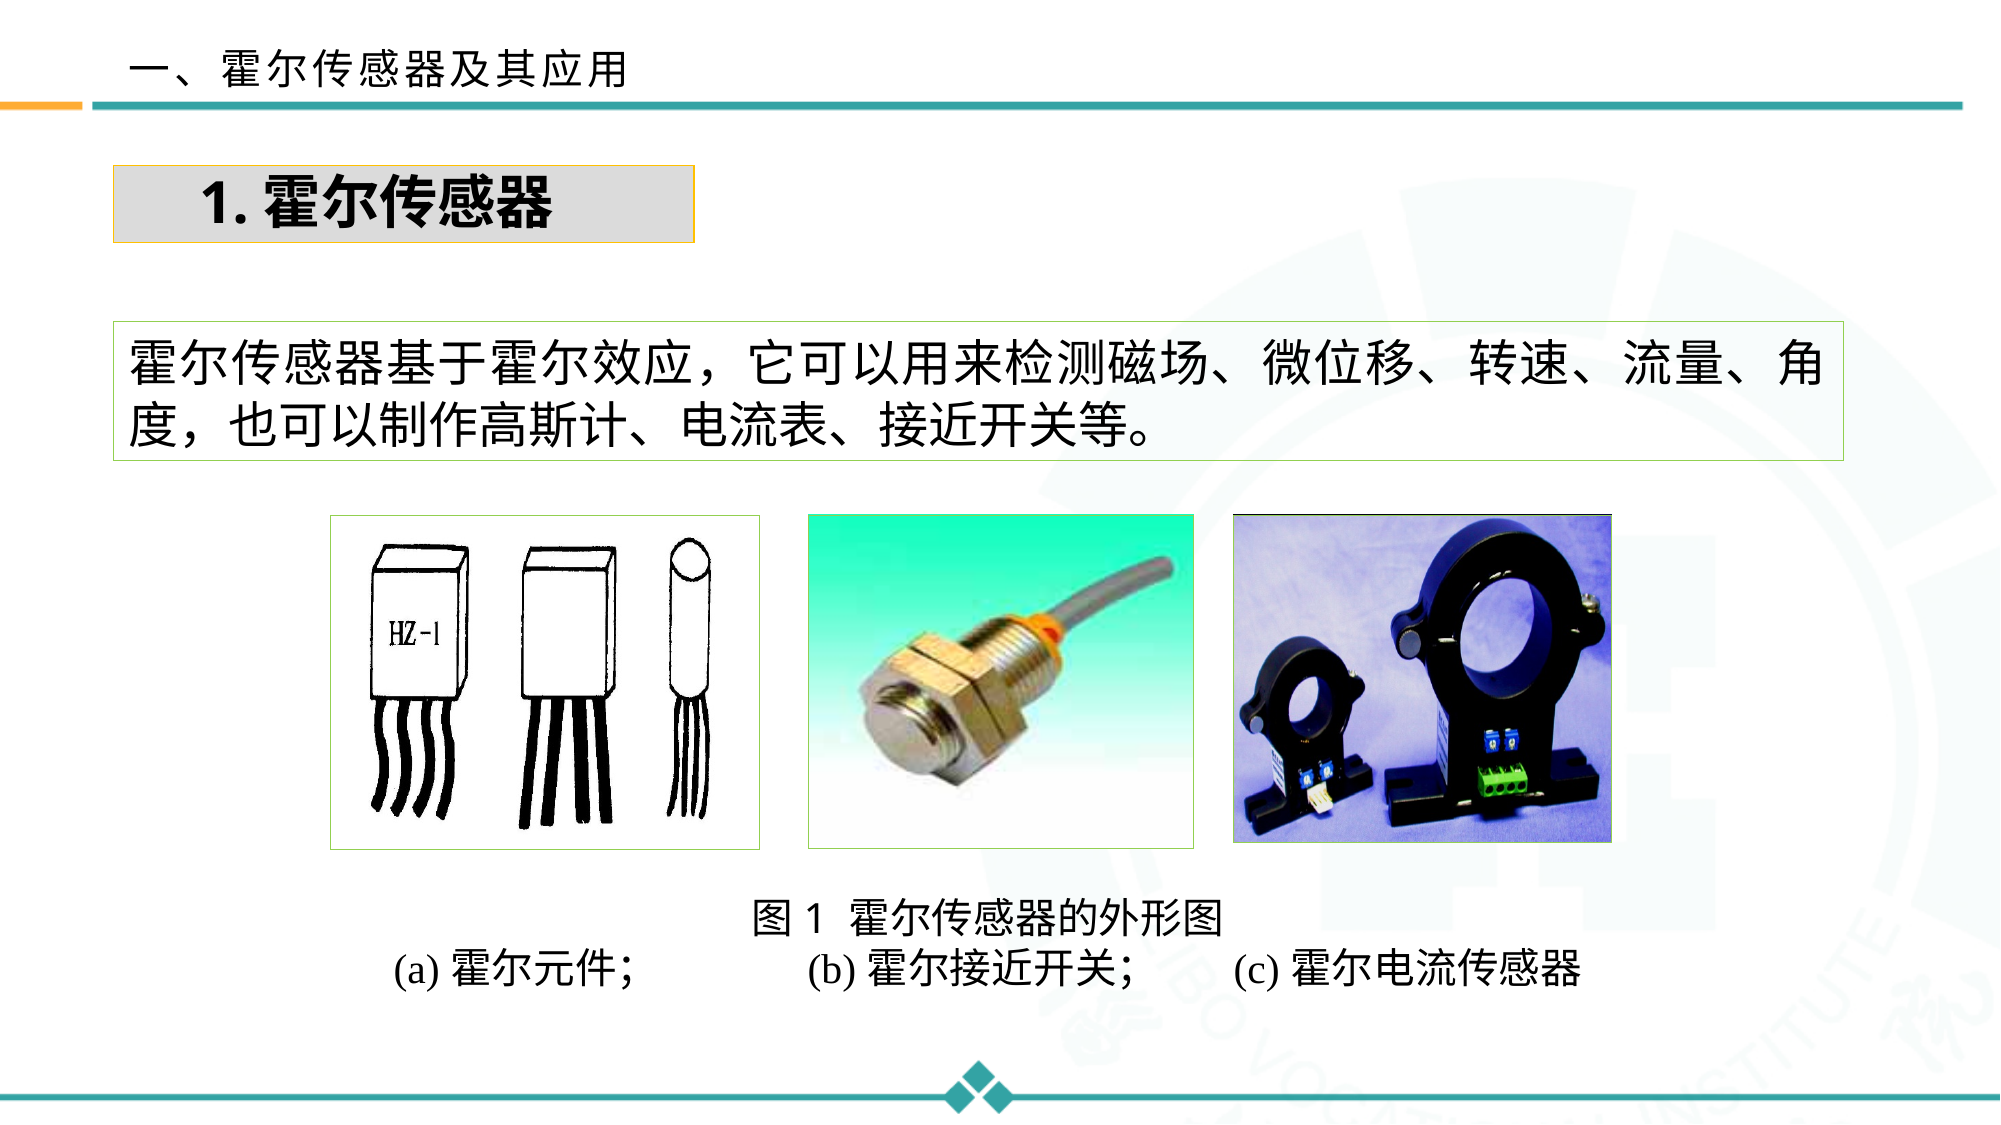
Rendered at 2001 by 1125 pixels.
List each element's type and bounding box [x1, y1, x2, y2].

picture [0, 0, 2000, 1124]
text_box [330, 514, 1612, 850]
